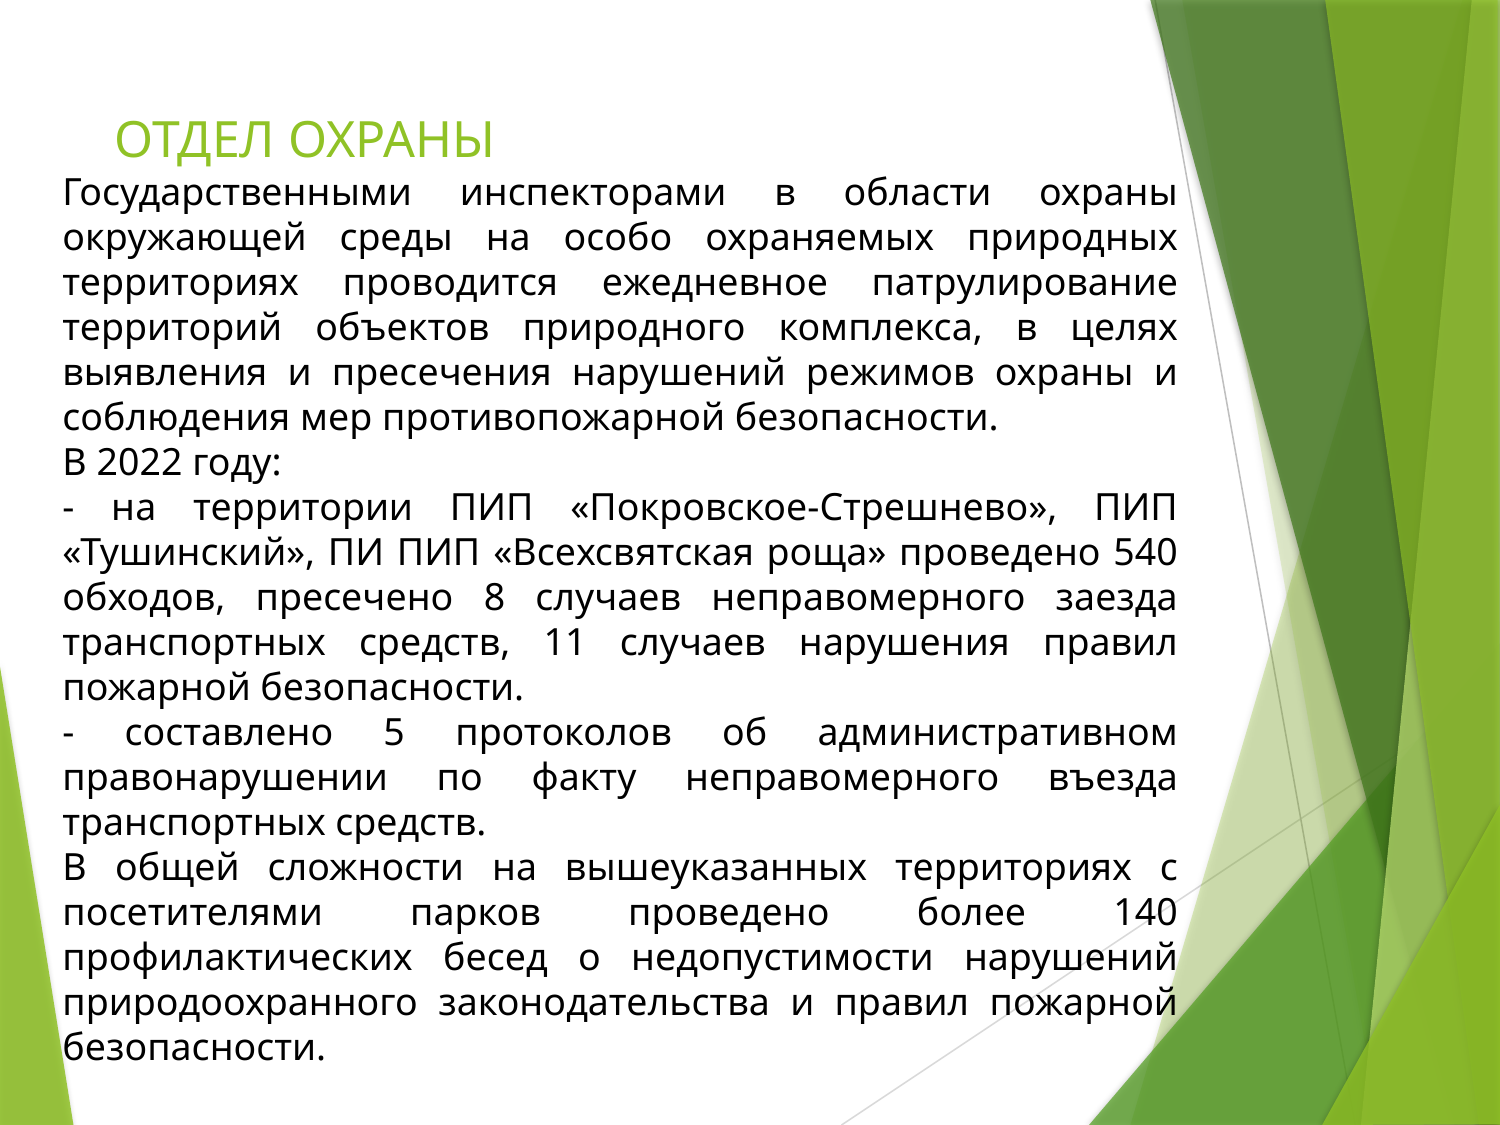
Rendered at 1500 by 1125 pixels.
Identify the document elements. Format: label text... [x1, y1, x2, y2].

text_box Государственными инспекторами в области охраны окружающей среды на особо охраняемых природных территориях проводится ежедневное патрулирование территорий объектов природного комплекса, в целях выявления и пресечения нарушений режимов охраны и соблюдения мер противопожарной безопасности. В 2022 году: - на территории ПИП «Покровское-Стрешнево», ПИП «Тушинский», ПИ ПИП «Всехсвятская роща» проведено 540 обходов, пресечено 8 случаев неправомерного заезда транспортных средств, 11 случаев нарушения правил пожарной безопасности. - составлено 5 протоколов об административном правонарушении по факту неправомерного въезда транспортных средств. В общей сложности на вышеуказанных территориях с посетителями парков проведено более 140 профилактических бесед о недопустимости нарушений природоохранного законодательства и правил пожарной безопасности. [47, 160, 1194, 1121]
title ОТДЕЛ ОХРАНЫ [99, 99, 1142, 160]
